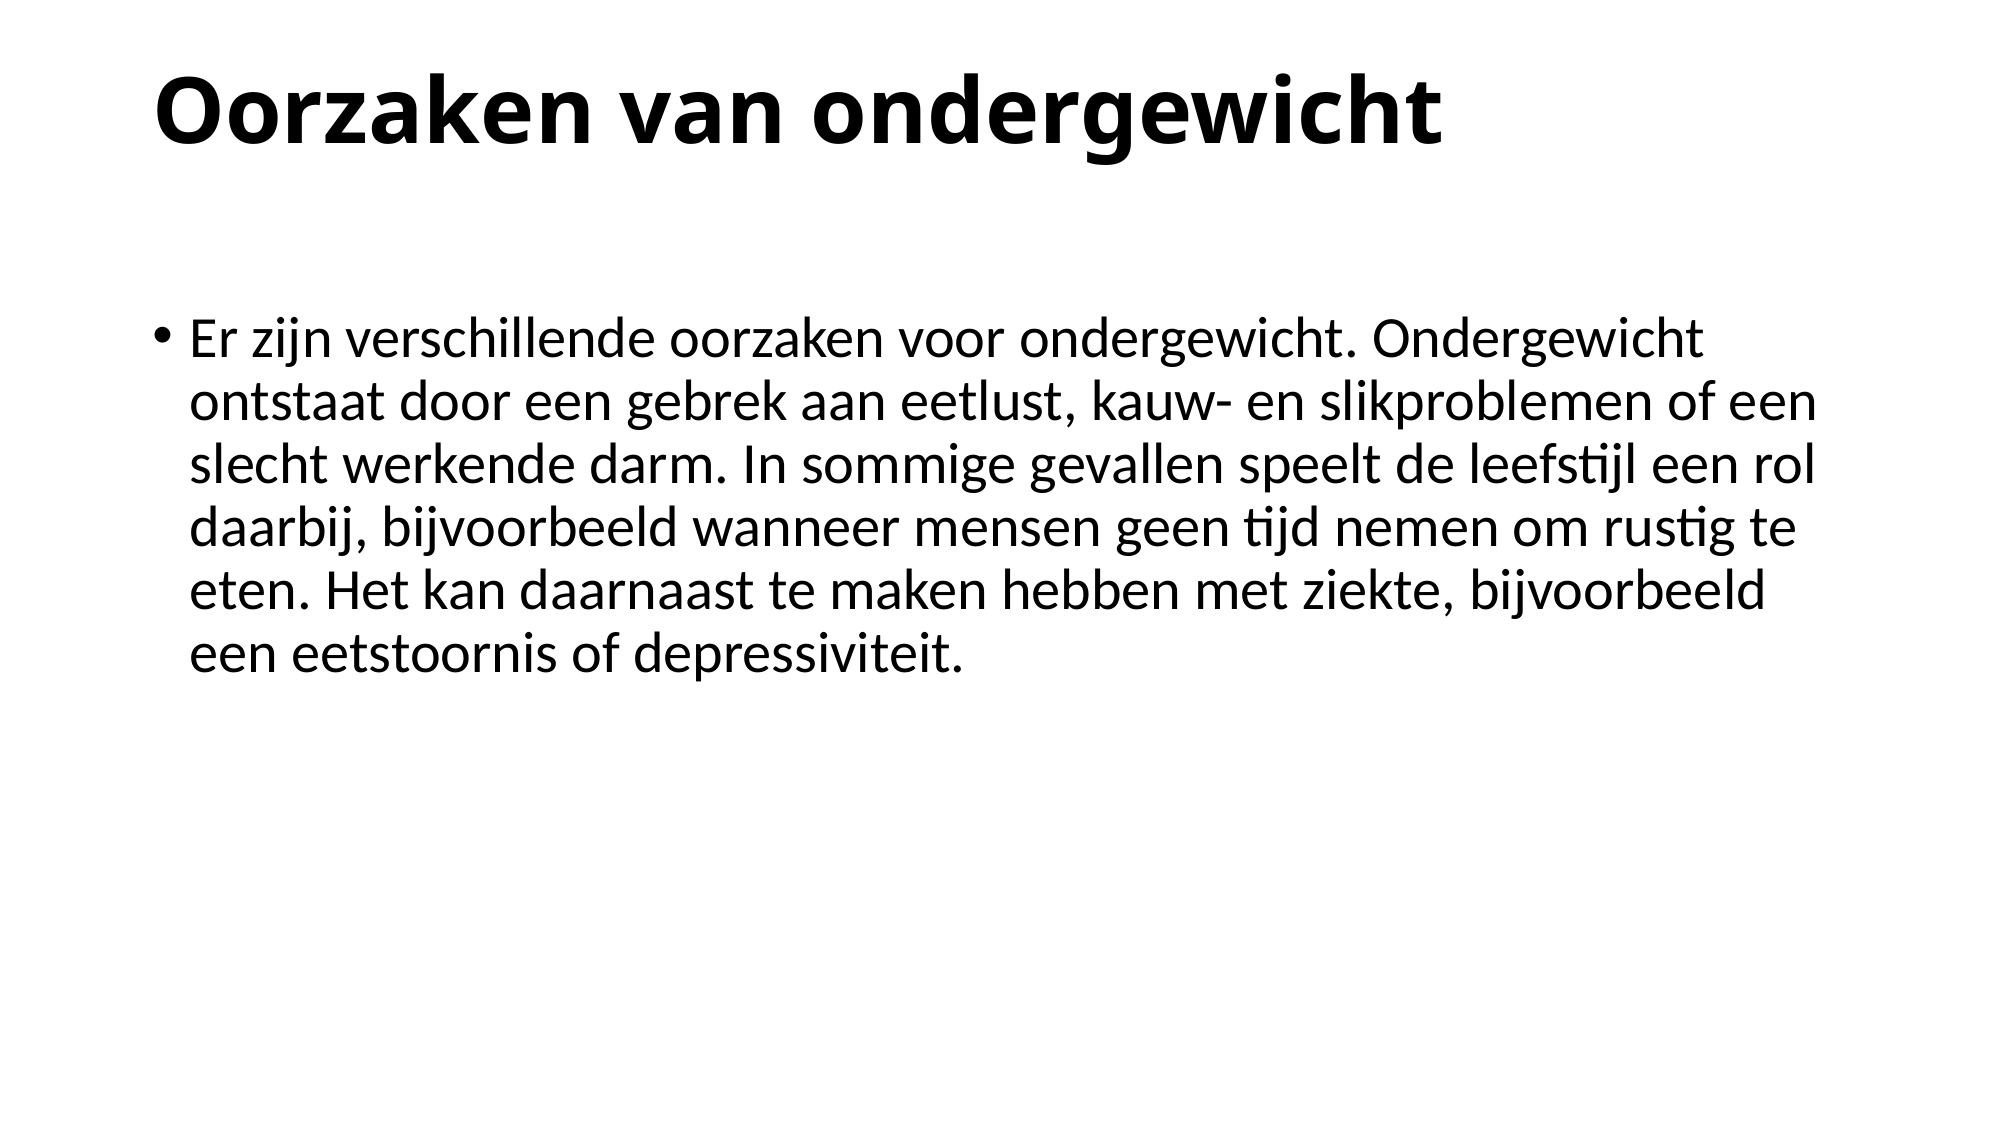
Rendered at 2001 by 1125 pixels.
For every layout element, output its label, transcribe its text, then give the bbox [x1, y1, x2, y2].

list Er zijn verschillende oorzaken voor ondergewicht. Ondergewicht ontstaat door een gebrek aan eetlust, kauw- en slikproblemen of een slecht werkende darm. In sommige gevallen speelt de leefstijl een rol daarbij, bijvoorbeeld wanneer mensen geen tijd nemen om rustig te eten. Het kan daarnaast te maken hebben met ziekte, bijvoorbeeld een eetstoornis of depressiviteit. [137, 299, 1863, 1014]
title Oorzaken van ondergewicht [137, 59, 1863, 278]
